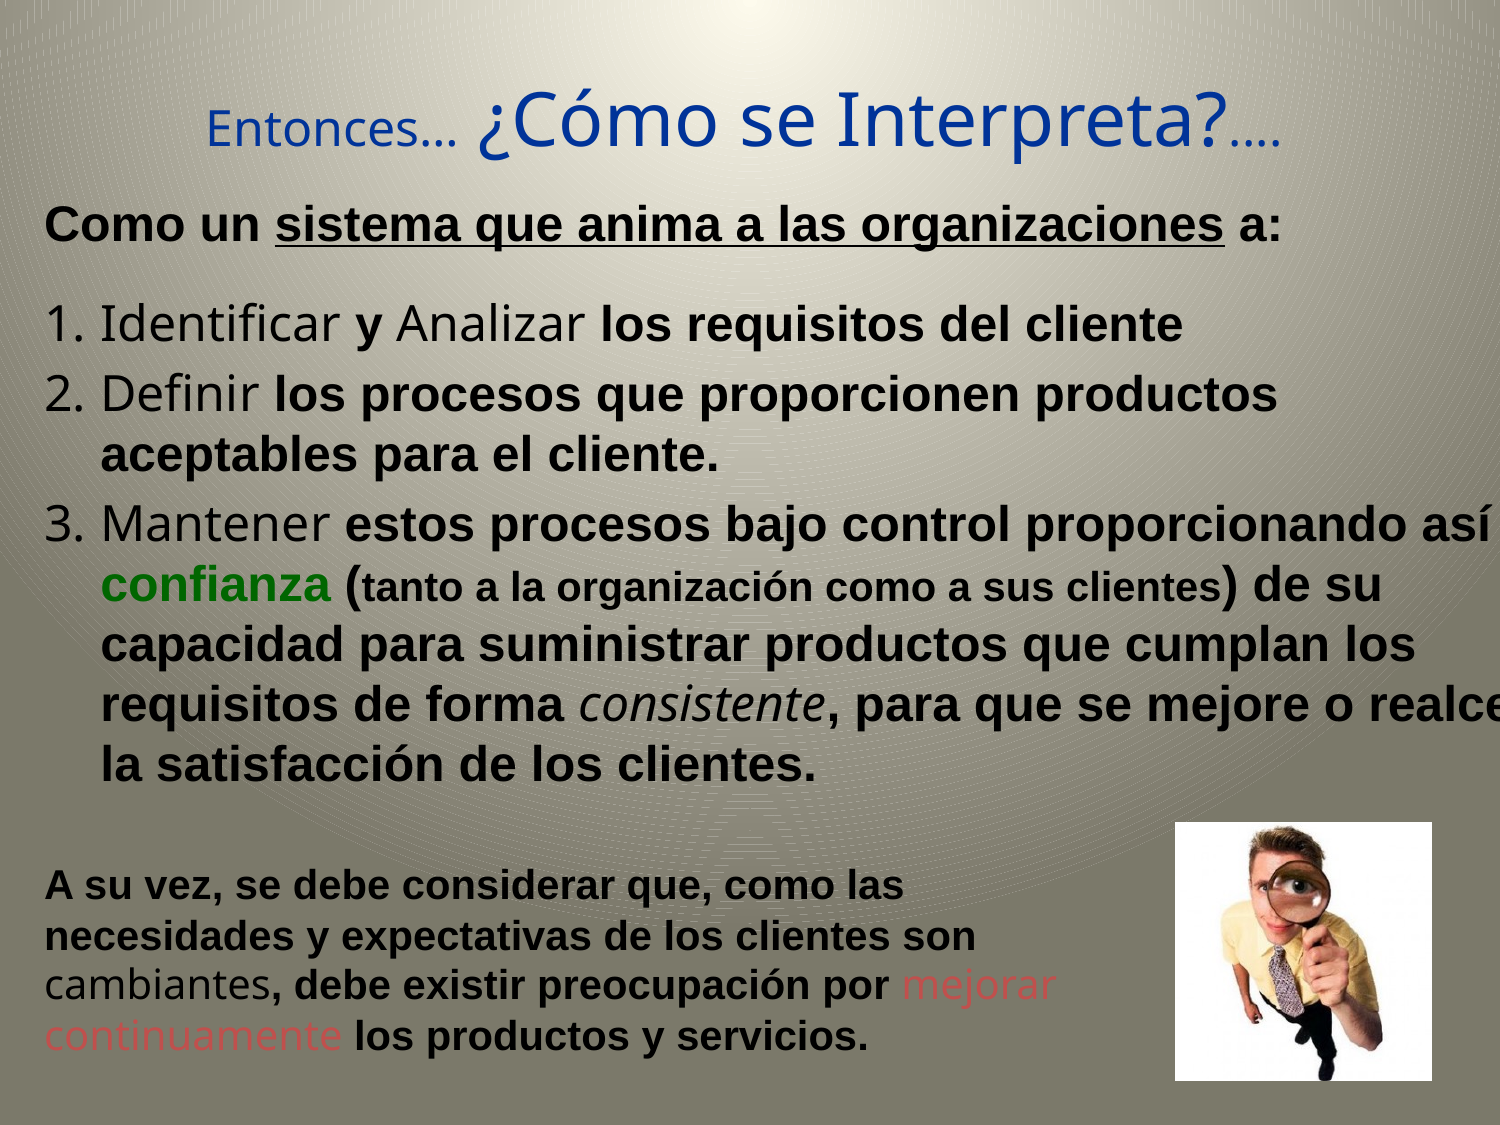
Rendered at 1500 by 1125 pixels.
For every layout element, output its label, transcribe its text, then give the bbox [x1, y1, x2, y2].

title Entonces… ¿Cómo se Interpreta?.... [29, 54, 1460, 179]
picture [1174, 822, 1433, 1081]
text_box Como un sistema que anima a las organizaciones a: Identificar y Analizar los requisitos del cliente Definir los procesos que proporcionen productos aceptables para el cliente. Mantener estos procesos bajo control proporcionando así confianza (tanto a la organización como a sus clientes) de su capacidad para suministrar productos que cumplan los requisitos de forma consistente, para que se mejore o realce la satisfacción de los clientes. [29, 184, 1500, 799]
text_box A su vez, se debe considerar que, como las necesidades y expectativas de los clientes son cambiantes, debe existir preocupación por mejorar continuamente los productos y servicios. [29, 869, 1164, 1047]
